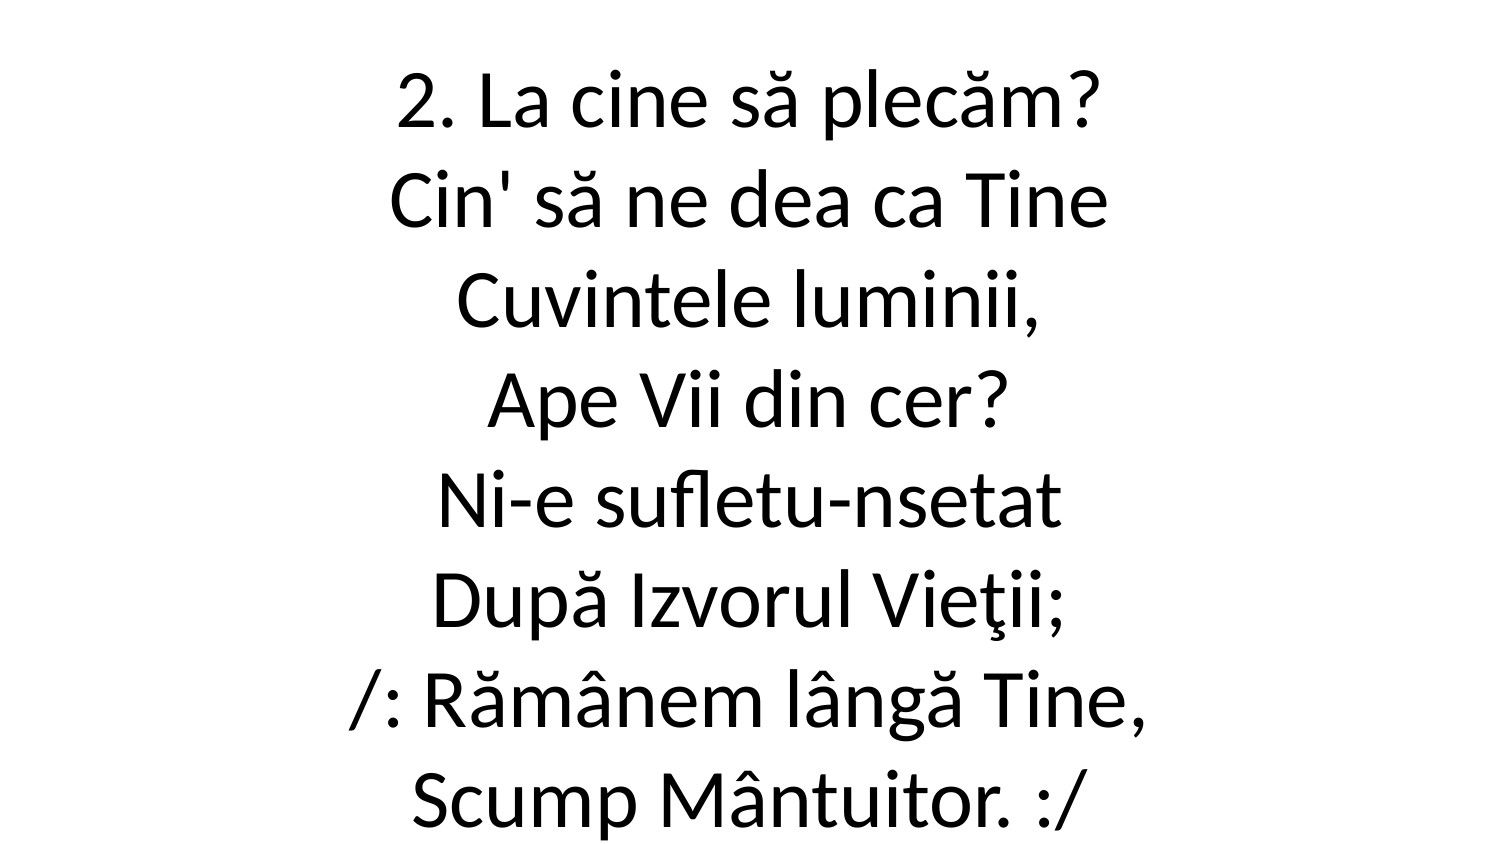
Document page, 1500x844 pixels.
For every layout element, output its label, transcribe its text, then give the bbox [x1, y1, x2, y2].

text_box 2. La cine să plecăm? Cin' să ne dea ca Tine Cuvintele luminii, Ape Vii din cer? Ni-e sufletu-nsetat După Izvorul Vieţii; /: Rămânem lângă Tine, Scump Mântuitor. :/ [334, 0, 1165, 844]
